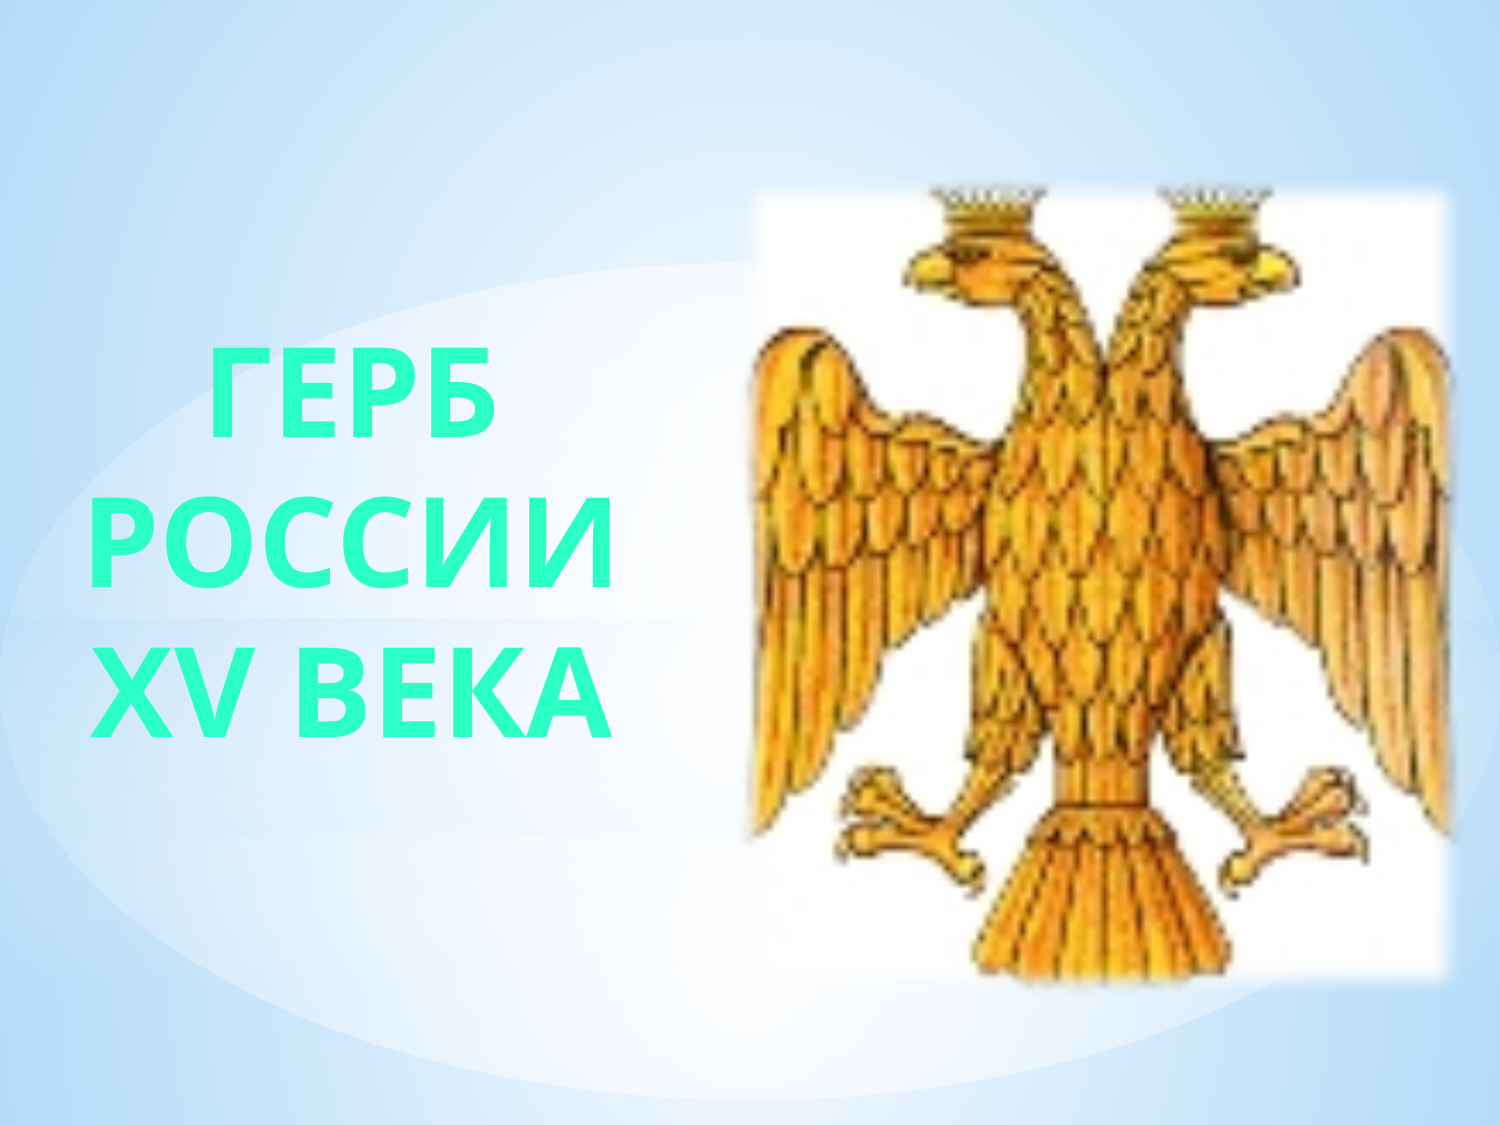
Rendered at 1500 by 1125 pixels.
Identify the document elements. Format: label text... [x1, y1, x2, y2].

text_box Герб России XV века [35, 304, 668, 770]
picture [738, 175, 1466, 997]
